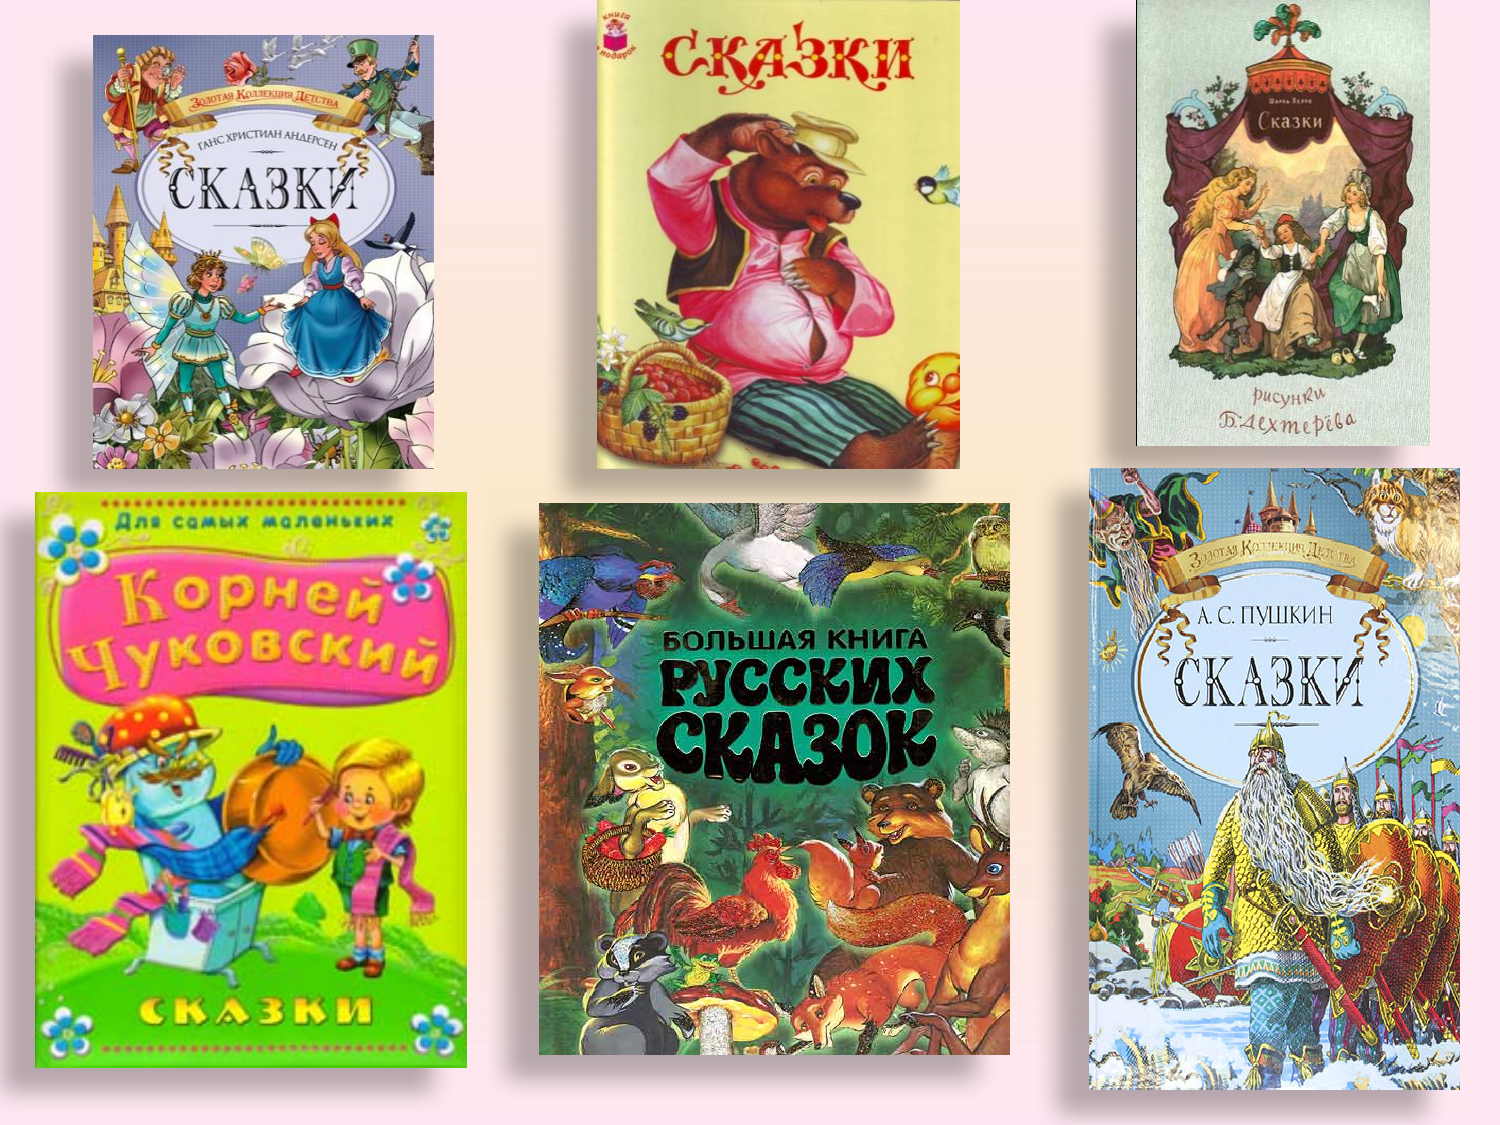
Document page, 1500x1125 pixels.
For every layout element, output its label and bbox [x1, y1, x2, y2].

picture [93, 34, 434, 469]
picture [597, 0, 960, 469]
picture [1089, 468, 1460, 1091]
picture [34, 491, 467, 1068]
picture [1136, 0, 1430, 446]
picture [538, 503, 1010, 1055]
